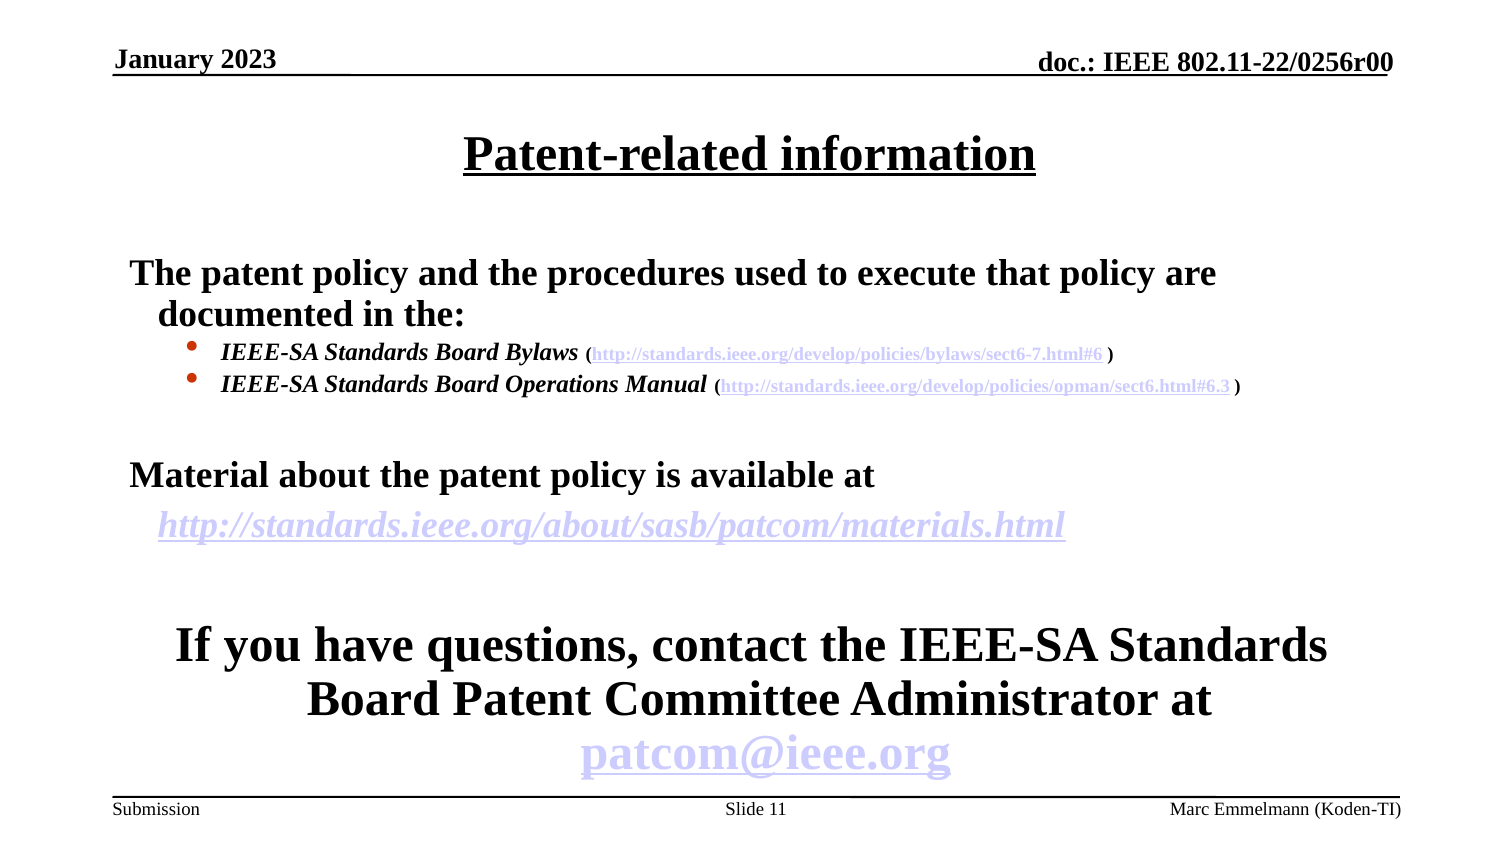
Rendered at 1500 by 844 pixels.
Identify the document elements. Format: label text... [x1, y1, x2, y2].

slide_number Slide 11 [712, 796, 800, 842]
title Patent-related information [112, 84, 1388, 216]
footer Marc Emmelmann (Koden-TI) [878, 796, 1402, 820]
list The patent policy and the procedures used to execute that policy are documented in the: IEEE-SA Standards Board Bylaws (http://standards.ieee.org/develop/policies/bylaws/sect6-7.html#6 ) IEEE-SA Standards Board Operations Manual (http://standards.ieee.org/develop/policies/opman/sect6.html#6.3 ) Material about the patent policy is available at http://standards.ieee.org/about/sasb/patcom/materials.html If you have questions, contact the IEEE-SA Standards Board Patent Committee Administrator at patcom@ieee.org [114, 224, 1390, 732]
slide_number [114, 40, 423, 75]
